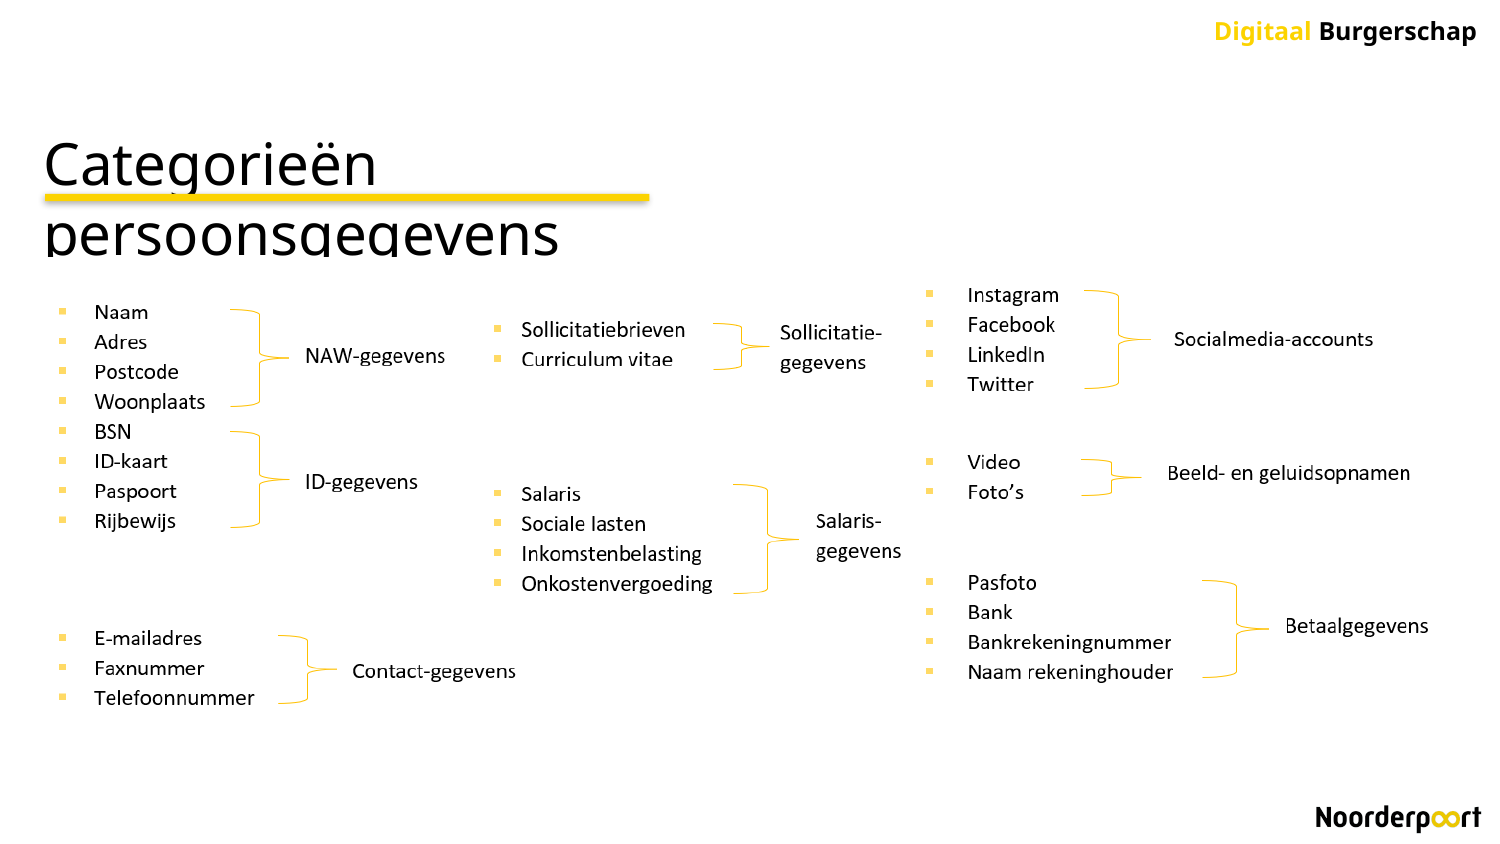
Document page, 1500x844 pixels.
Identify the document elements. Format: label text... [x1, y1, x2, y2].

text_box Categorieën persoonsgegevens [28, 120, 750, 256]
text_box [44, 193, 650, 202]
picture [1315, 804, 1482, 835]
picture [0, 257, 1500, 745]
text_box Digitaal Burgerschap [1199, 8, 1500, 54]
